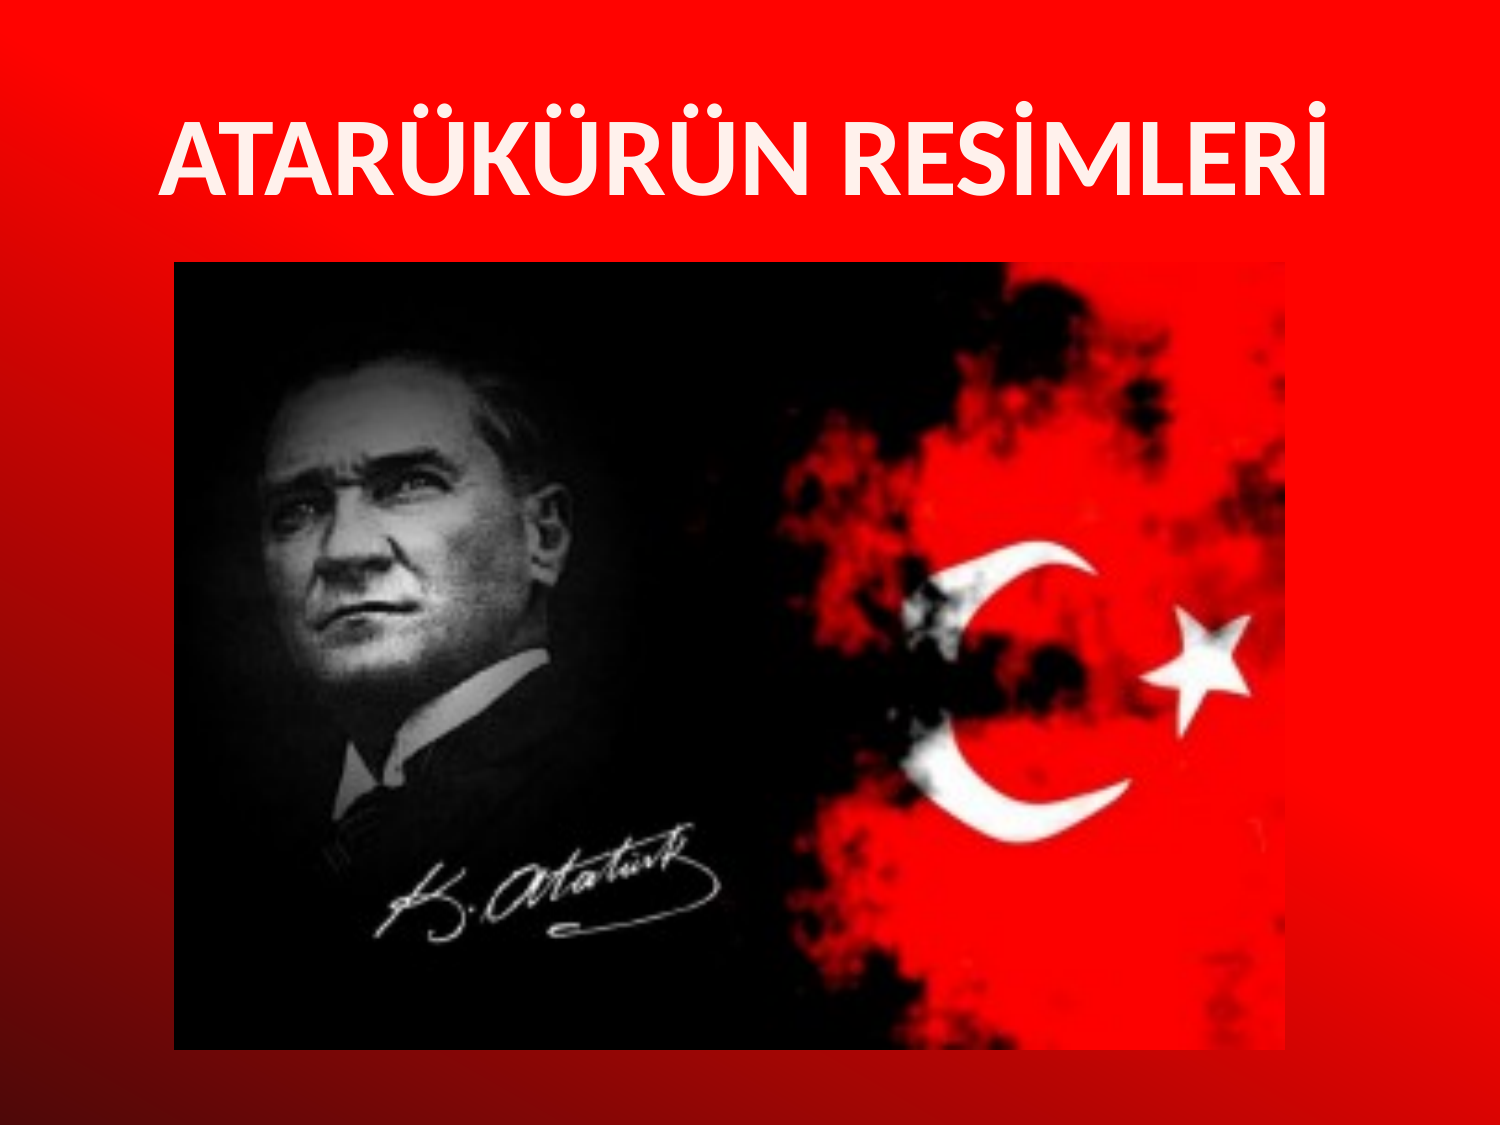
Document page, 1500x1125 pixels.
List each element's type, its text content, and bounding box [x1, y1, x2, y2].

text_box ATARÜKÜRÜN RESİMLERİ [143, 74, 1349, 225]
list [174, 262, 1285, 1051]
